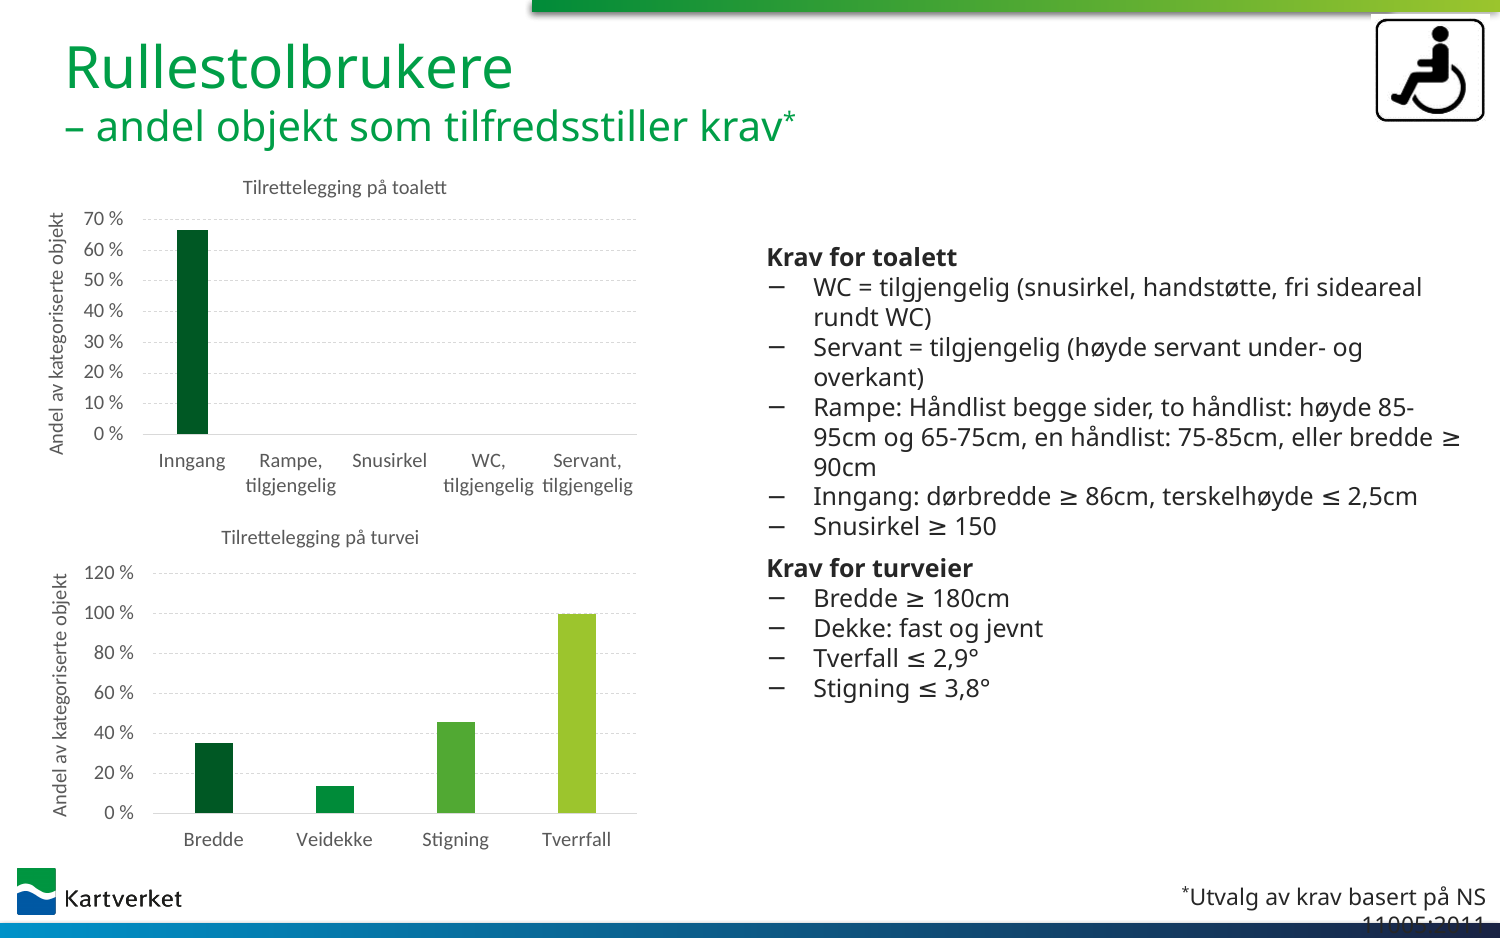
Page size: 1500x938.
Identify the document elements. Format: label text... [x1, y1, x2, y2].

picture [41, 520, 650, 859]
picture [1371, 13, 1491, 127]
text_box Krav for toalett WC = tilgjengelig (snusirkel, handstøtte, fri sideareal rundt WC) Servant = tilgjengelig (høyde servant under- og overkant) Rampe: Håndlist begge sider, to håndlist: høyde 85-95cm og 65-75cm, en håndlist: 75-85cm, eller bredde ≥ 90cm Inngang: dørbredde ≥ 86cm, terskelhøyde ≤ 2,5cm Snusirkel ≥ 150 [751, 234, 1483, 545]
picture [41, 166, 650, 505]
text_box Krav for turveier Bredde ≥ 180cm Dekke: fast og jevnt Tverfall ≤ 2,9° Stigning ≤ 3,8° [751, 545, 1483, 710]
text_box *Utvalg av krav basert på NS 11005:2011 [1068, 873, 1500, 938]
text_box Rullestolbrukere – andel objekt som tilfredsstiller krav* [49, 14, 1431, 158]
